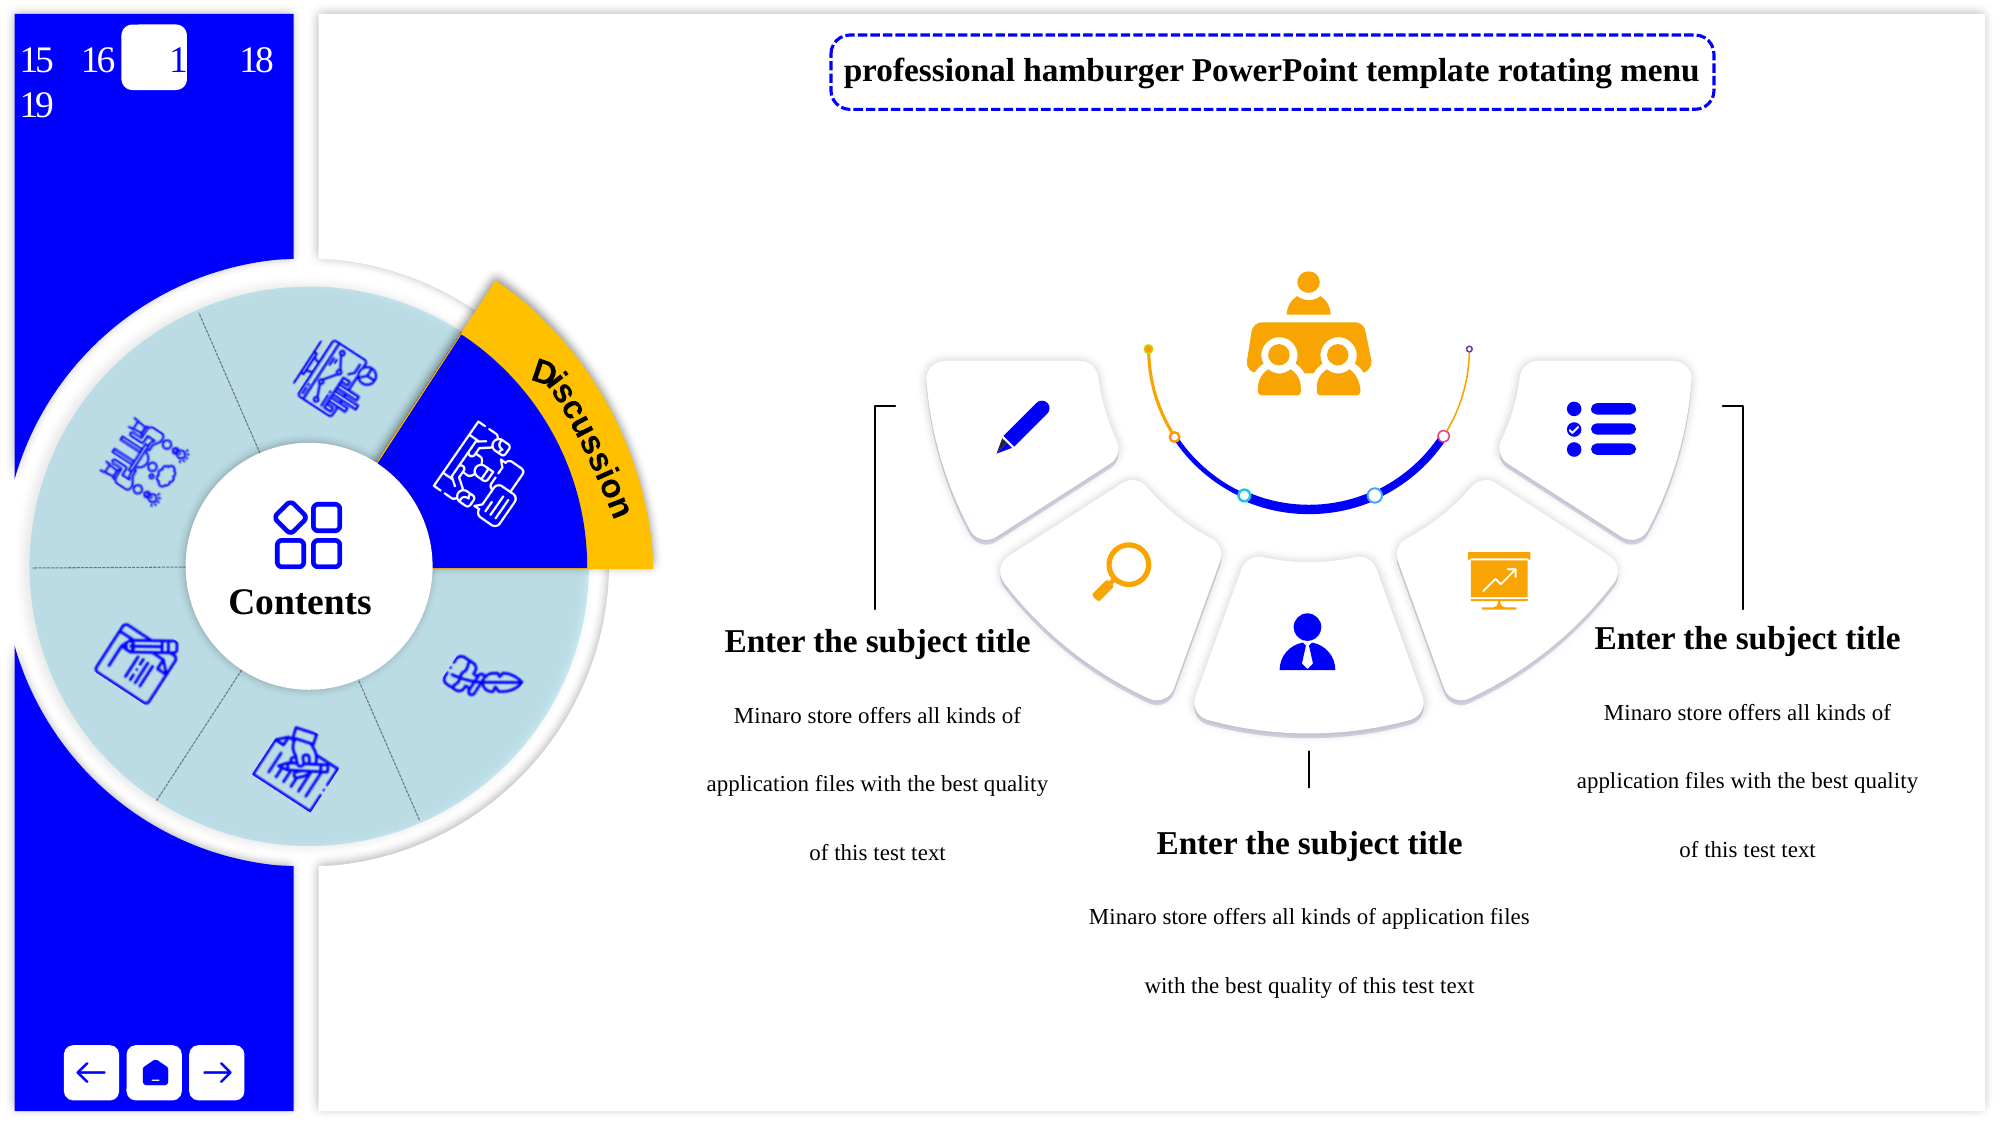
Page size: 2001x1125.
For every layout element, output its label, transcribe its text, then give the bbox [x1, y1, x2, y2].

text_box [830, 96, 1715, 111]
text_box [834, 33, 1711, 41]
picture [140, 1056, 171, 1088]
text_box [589, 373, 655, 570]
text_box Enter the subject title Minaro store offers all kinds of application files with the best quality of this test text [688, 611, 1068, 873]
picture [202, 1056, 233, 1088]
text_box [491, 279, 506, 286]
text_box 15 16 17 18 19 [4, 27, 304, 88]
text_box Enter the subject title Minaro store offers all kinds of application files with the best quality of this test text [1054, 813, 1566, 1006]
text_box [874, 271, 1744, 788]
text_box Enter the subject title Minaro store offers all kinds of application files with the best quality of this test text [1558, 609, 1938, 870]
picture [447, 434, 528, 515]
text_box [29, 286, 589, 846]
picture [75, 1057, 107, 1088]
text_box professional hamburger PowerPoint template rotating menu [829, 41, 1829, 96]
picture [270, 497, 347, 574]
